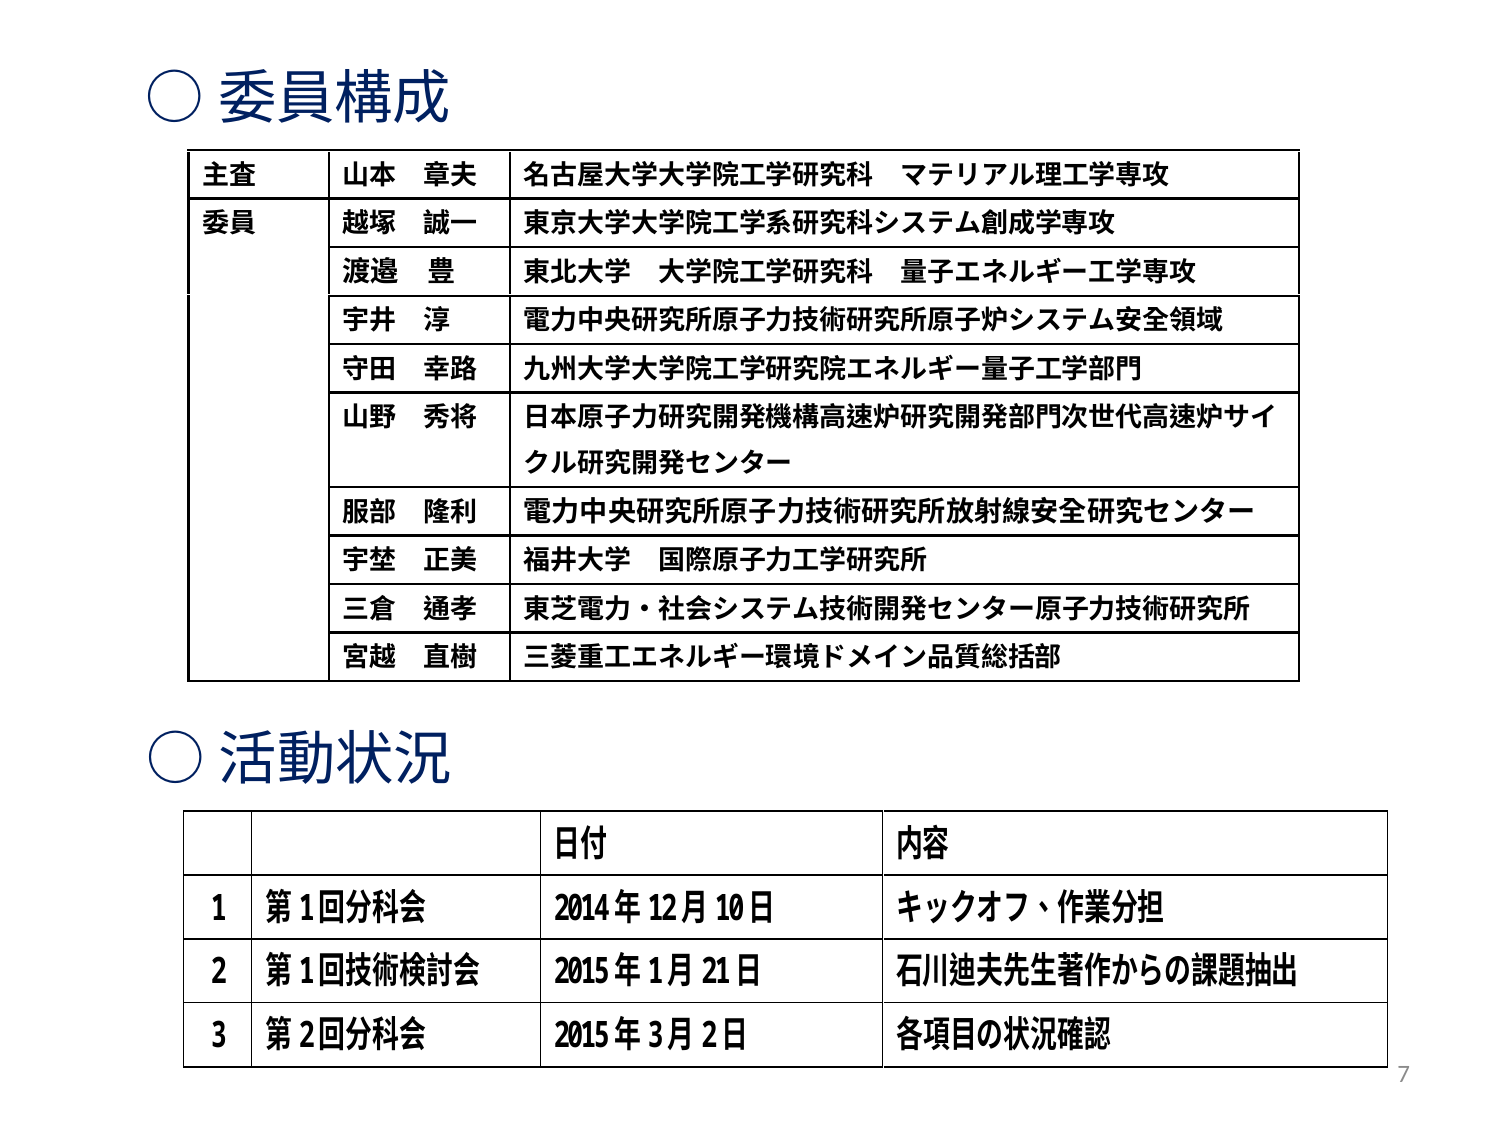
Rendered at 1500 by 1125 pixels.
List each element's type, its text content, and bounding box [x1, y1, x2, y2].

picture [182, 810, 1500, 1125]
title ○委員構成 [100, 42, 497, 147]
picture [17, 148, 1500, 729]
text_box ○活動状況 [101, 739, 498, 809]
